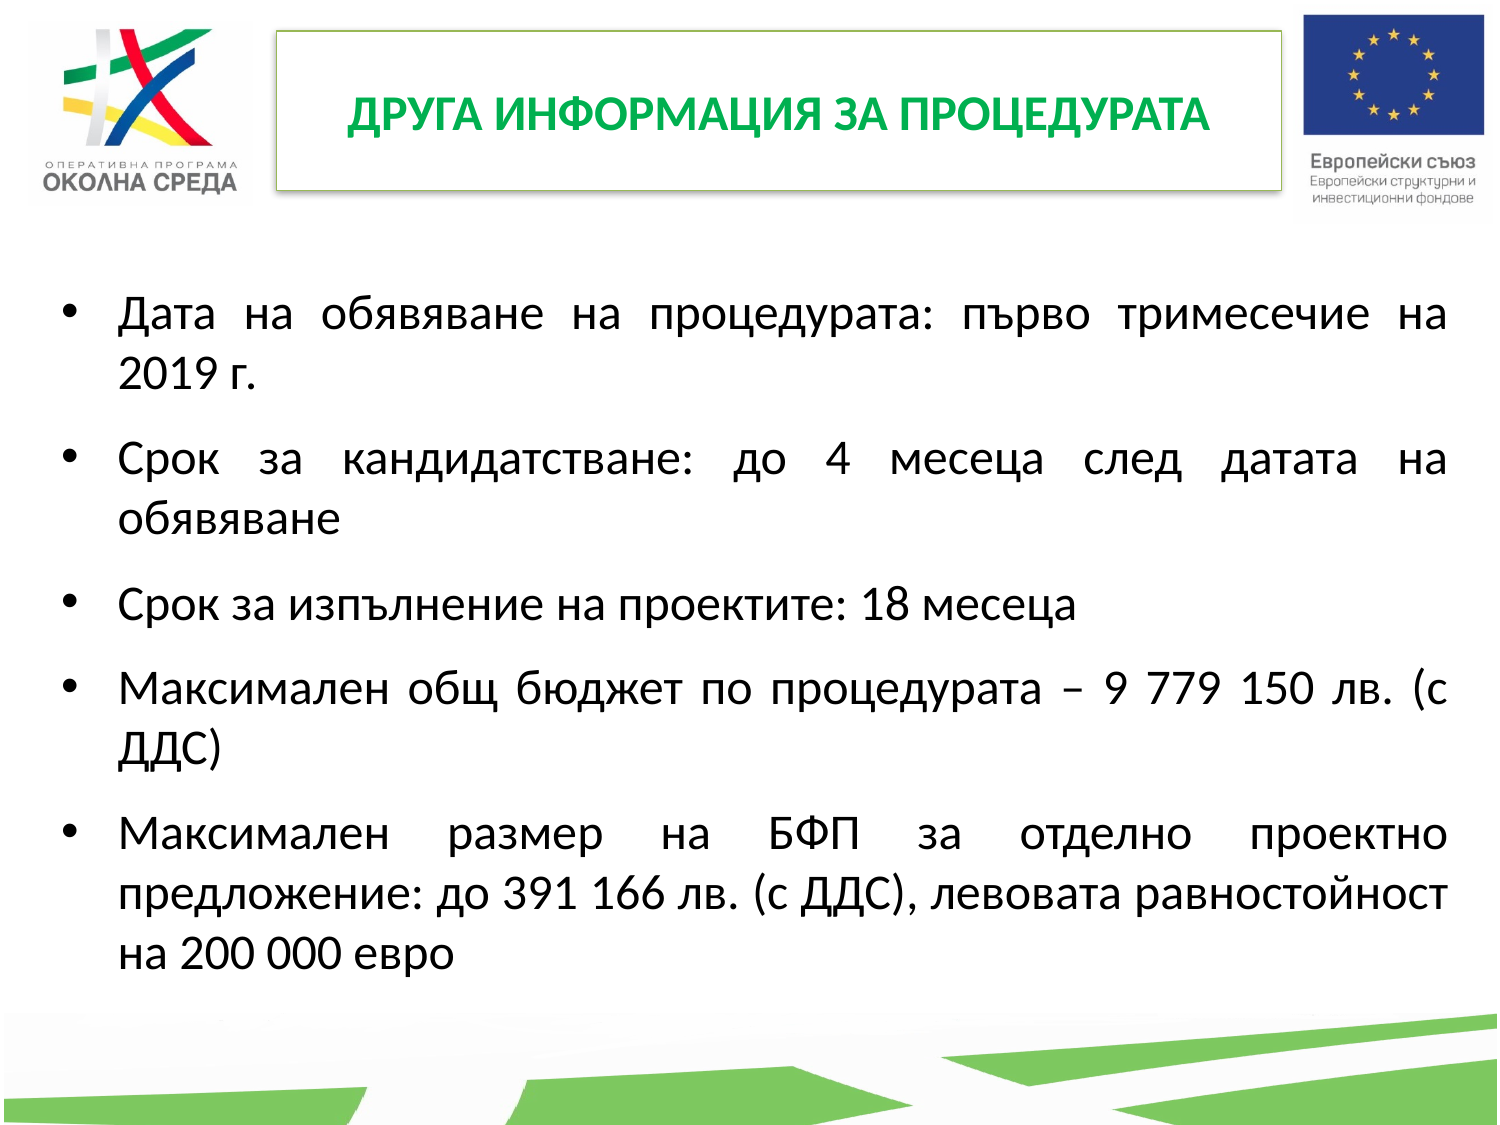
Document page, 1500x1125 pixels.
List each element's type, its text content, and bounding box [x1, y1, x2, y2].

picture [1293, 3, 1493, 224]
picture [3, 1013, 1497, 1125]
picture [28, 21, 254, 206]
list Дата на обявяване на процедурата: първо тримесечие на 2019 г. Срок за кандидатстване: до 4 месеца след датата на обявяване Срок за изпълнение на проектите: 18 месеца Максимален общ бюджет по процедурата – 9 779 150 лв. (с ДДС) Максимален размер на БФП за отделно проектно предложение: до 391 166 лв. (с ДДС), левовата равностойност на 200 000 евро [46, 272, 1464, 982]
text_box ДРУГА ИНФОРМАЦИЯ ЗА ПРОЦЕДУРАТА [276, 30, 1282, 191]
